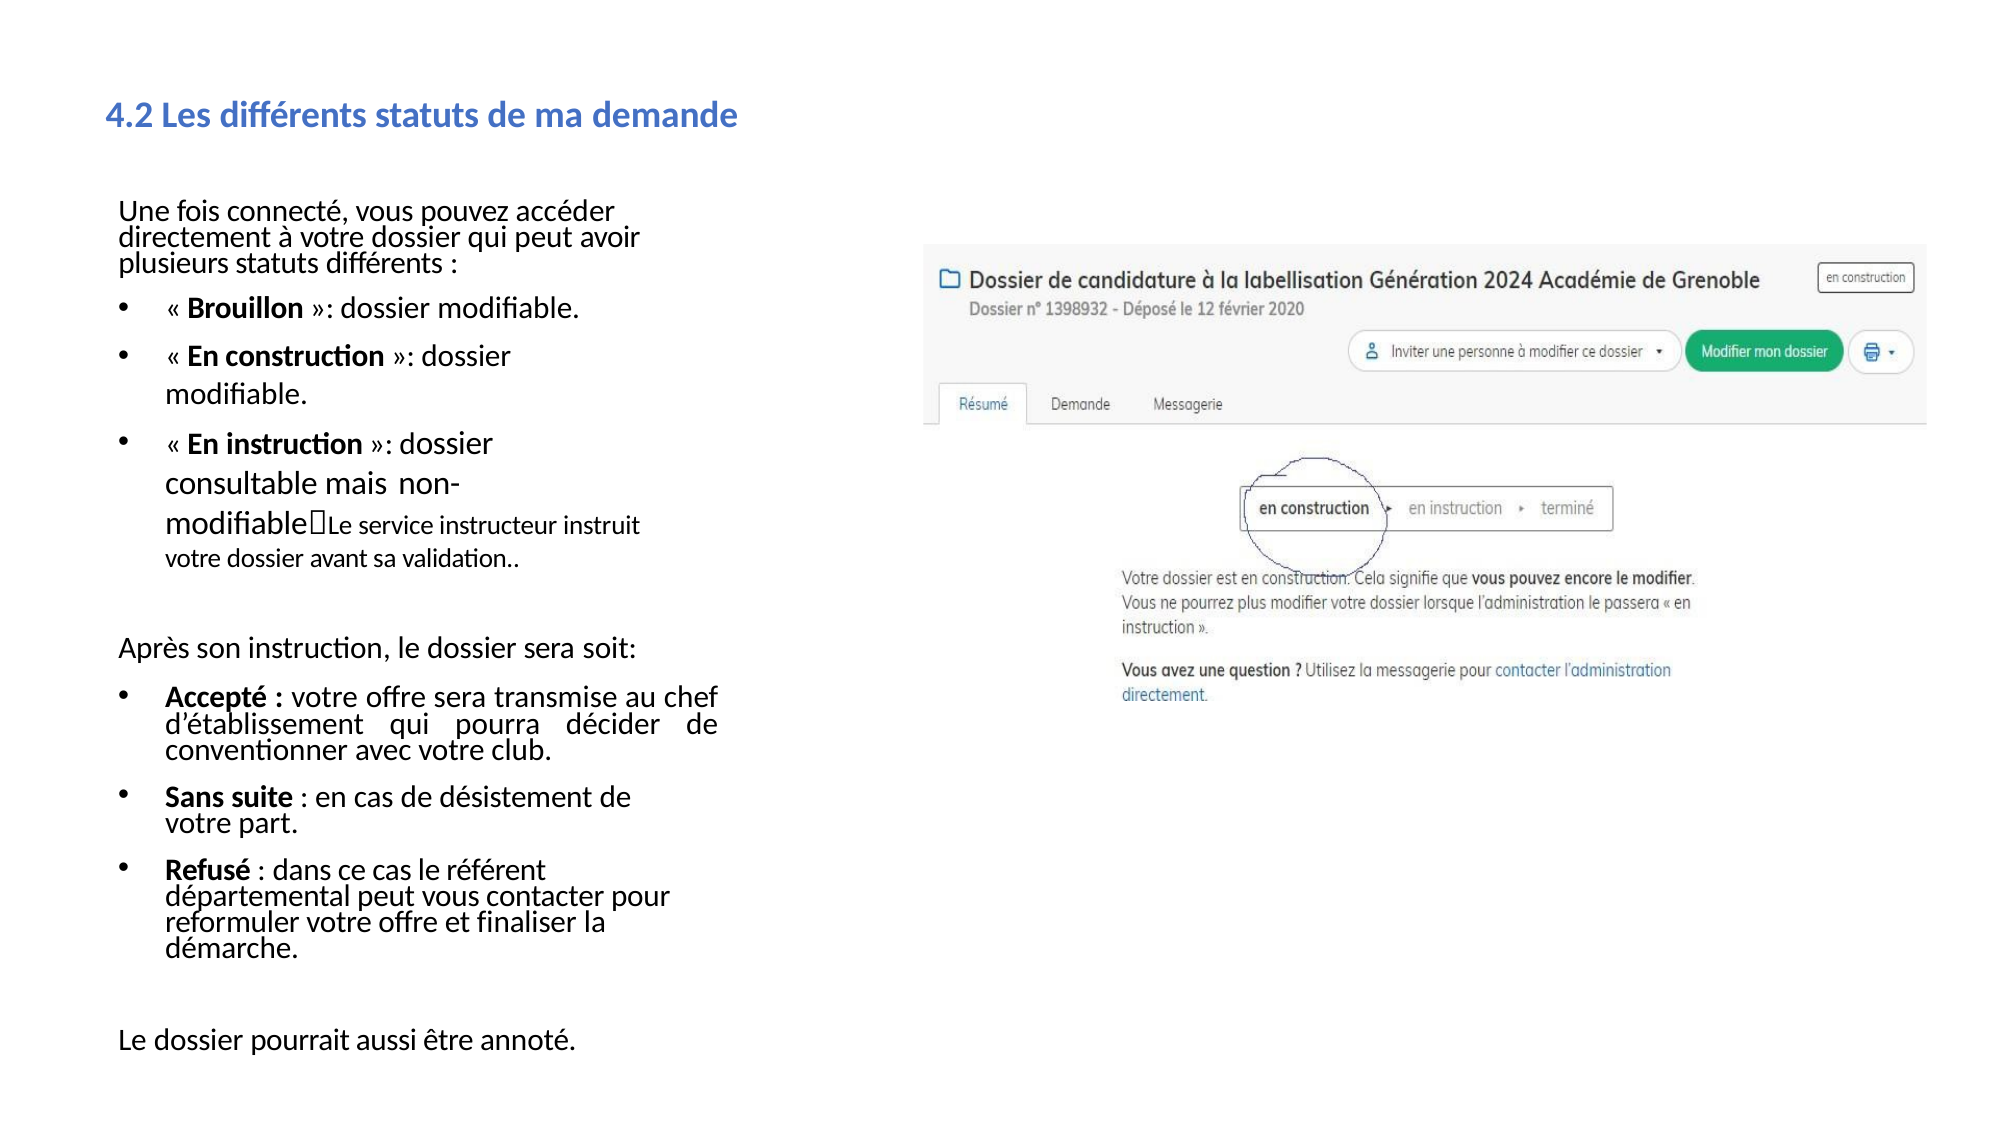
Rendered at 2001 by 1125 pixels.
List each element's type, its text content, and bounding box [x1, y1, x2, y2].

title 4.2 Les différents statuts de ma demande [103, 87, 818, 278]
text_box [923, 244, 1927, 701]
text_box Une fois connecté, vous pouvez accéder directement à votre dossier qui peut avoir plusieurs statuts différents : « Brouillon »: dossier modifiable. « En construction »: dossier modifiable. « En instruction »: dossier consultable mais non-modifiableLe service instructeur instruit votre dossier avant sa validation.. Après son instruction, le dossier sera soit: Accepté : votre offre sera transmise au chef d’établissement qui pourra décider de conventionner avec votre club. Sans suite : en cas de désistement de votre part. Refusé : dans ce cas le référent départemental peut vous contacter pour reformuler votre offre et finaliser la démarche. Le dossier pourrait aussi être annoté. [103, 187, 734, 1057]
